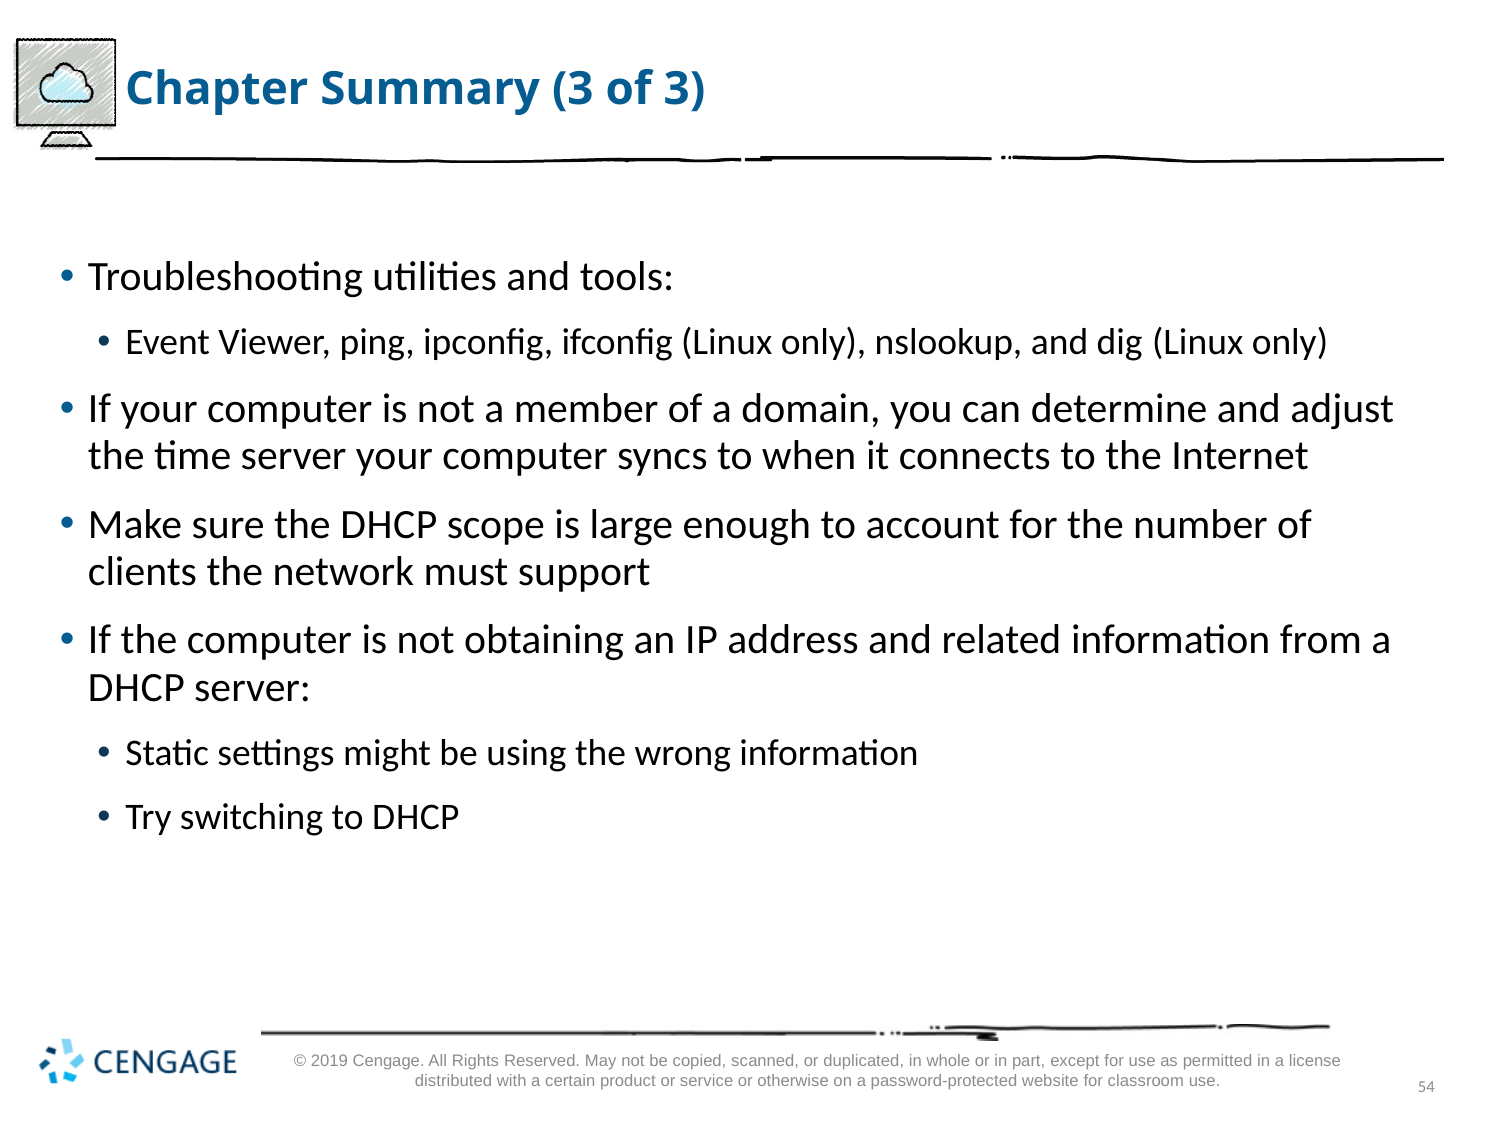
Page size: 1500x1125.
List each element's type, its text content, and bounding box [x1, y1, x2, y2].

picture [261, 1024, 1331, 1041]
picture [13, 36, 117, 151]
picture [95, 155, 1444, 163]
picture [19, 1025, 249, 1096]
footer © 2019 Cengage. All Rights Reserved. May not be copied, scanned, or duplicated, in whole or in part, except for use as permitted in a license distributed with a certain product or service or otherwise on a password-protected website for classroom use. [262, 1050, 1375, 1091]
list Troubleshooting utilities and tools: Event Viewer, ping, ipconfig, ifconfig (Linux only), nslookup, and dig (Linux only) If your computer is not a member of a domain, you can determine and adjust the time server your computer syncs to when it connects to the Internet Make sure the D H C P scope is large enough to account for the number of clients the network must support If the computer is not obtaining an I P address and related information from a D H C P server: Static settings might be using the wrong information Try switching to D H C P [59, 252, 1425, 844]
title Chapter Summary (3 of 3) [125, 66, 1442, 116]
